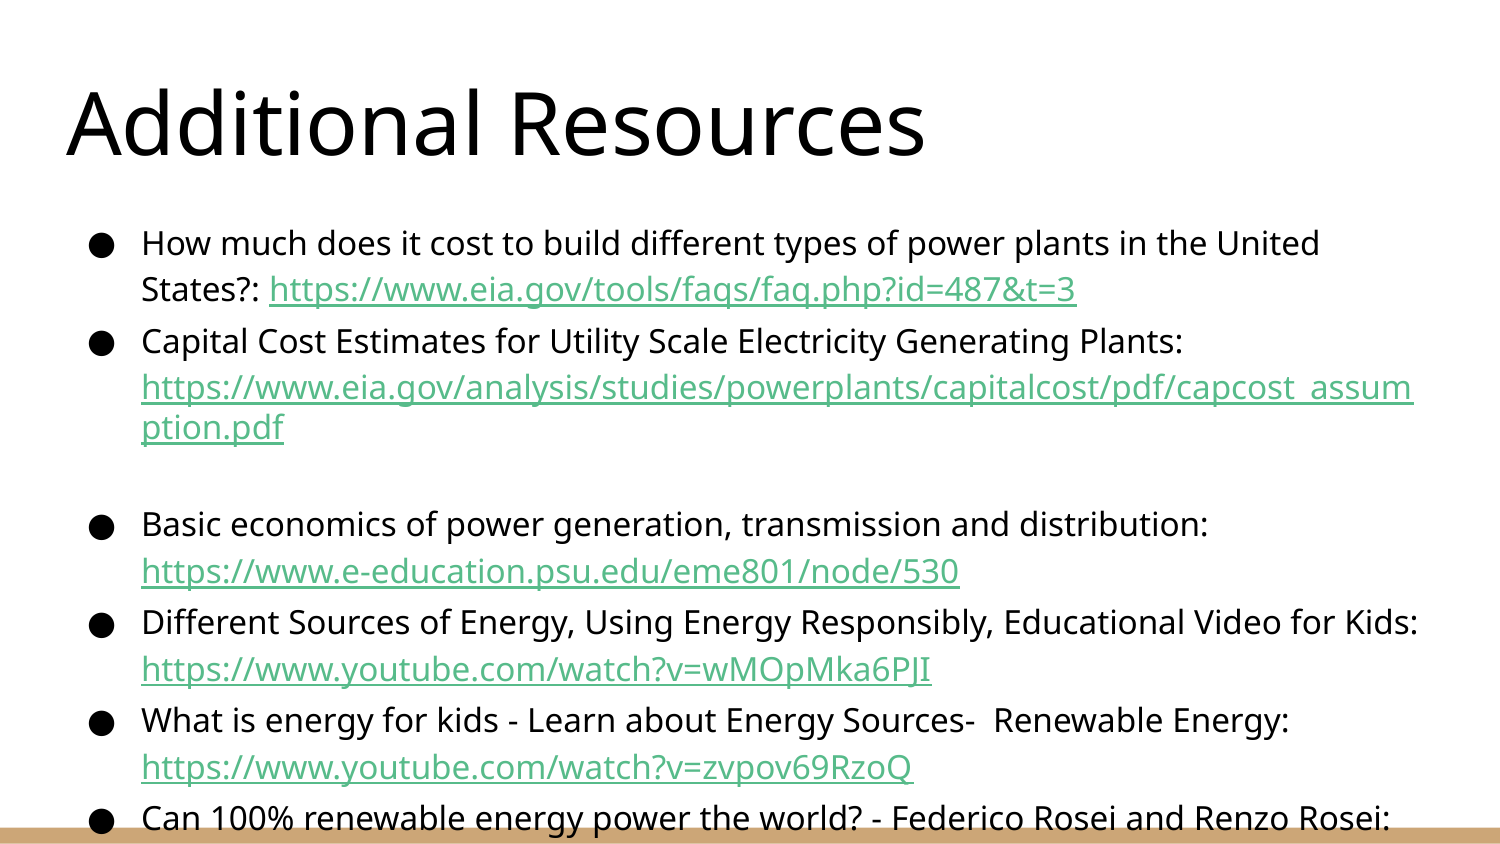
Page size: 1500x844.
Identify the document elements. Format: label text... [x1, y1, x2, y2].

list How much does it cost to build different types of power plants in the United States?: https://www.eia.gov/tools/faqs/faq.php?id=487&t=3 Capital Cost Estimates for Utility Scale Electricity Generating Plants: https://www.eia.gov/analysis/studies/powerplants/capitalcost/pdf/capcost_assumption.pdf Basic economics of power generation, transmission and distribution: https://www.e-education.psu.edu/eme801/node/530 Different Sources of Energy, Using Energy Responsibly, Educational Video for Kids: https://www.youtube.com/watch?v=wMOpMka6PJI What is energy for kids - Learn about Energy Sources- Renewable Energy: https://www.youtube.com/watch?v=zvpov69RzoQ Can 100% renewable energy power the world? - Federico Rosei and Renzo Rosei: https://www.youtube.com/watch?v=RnvCbquYeIM [51, 200, 1449, 752]
title Additional Resources [51, 51, 1449, 189]
